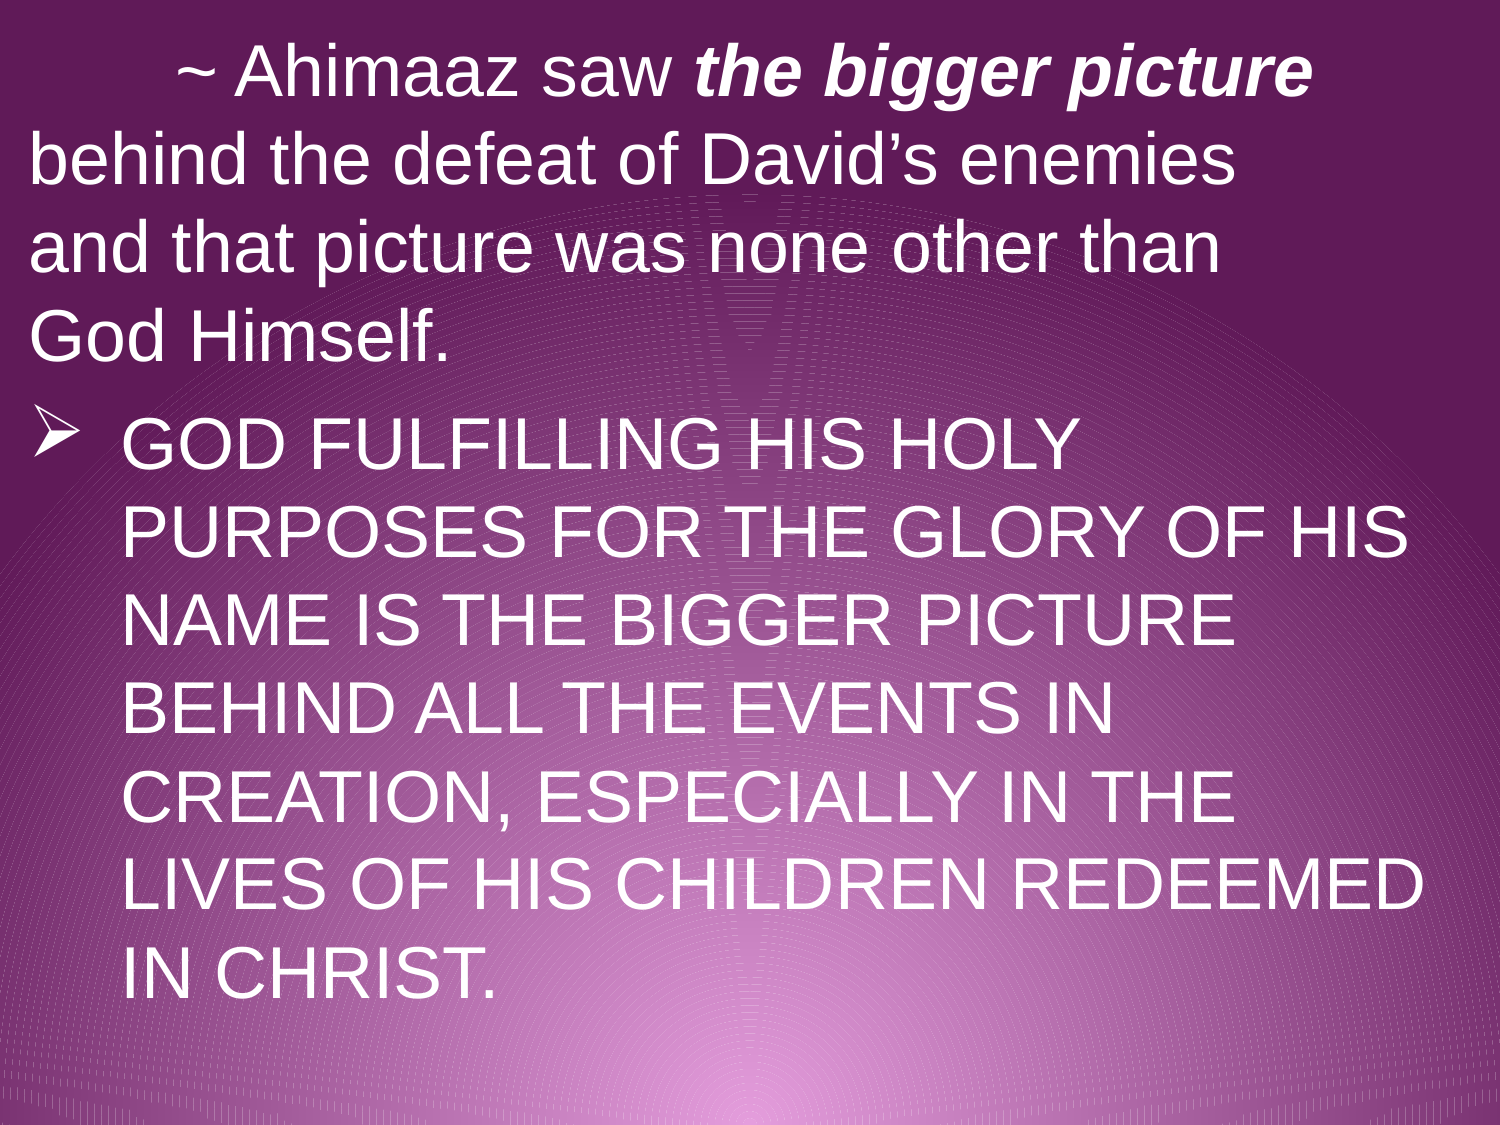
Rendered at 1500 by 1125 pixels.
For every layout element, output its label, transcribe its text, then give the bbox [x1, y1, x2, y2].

subtitle ~ Ahimaaz saw the bigger picture behind the defeat of David’s enemies and that picture was none other than God Himself. GOD FULFILLING HIS HOLY PURPOSES FOR THE GLORY OF HIS NAME IS THE BIGGER PICTURE BEHIND ALL THE EVENTS IN CREATION, ESPECIALLY IN THE LIVES OF HIS CHILDREN REDEEMED IN CHRIST. [13, 15, 1483, 1108]
